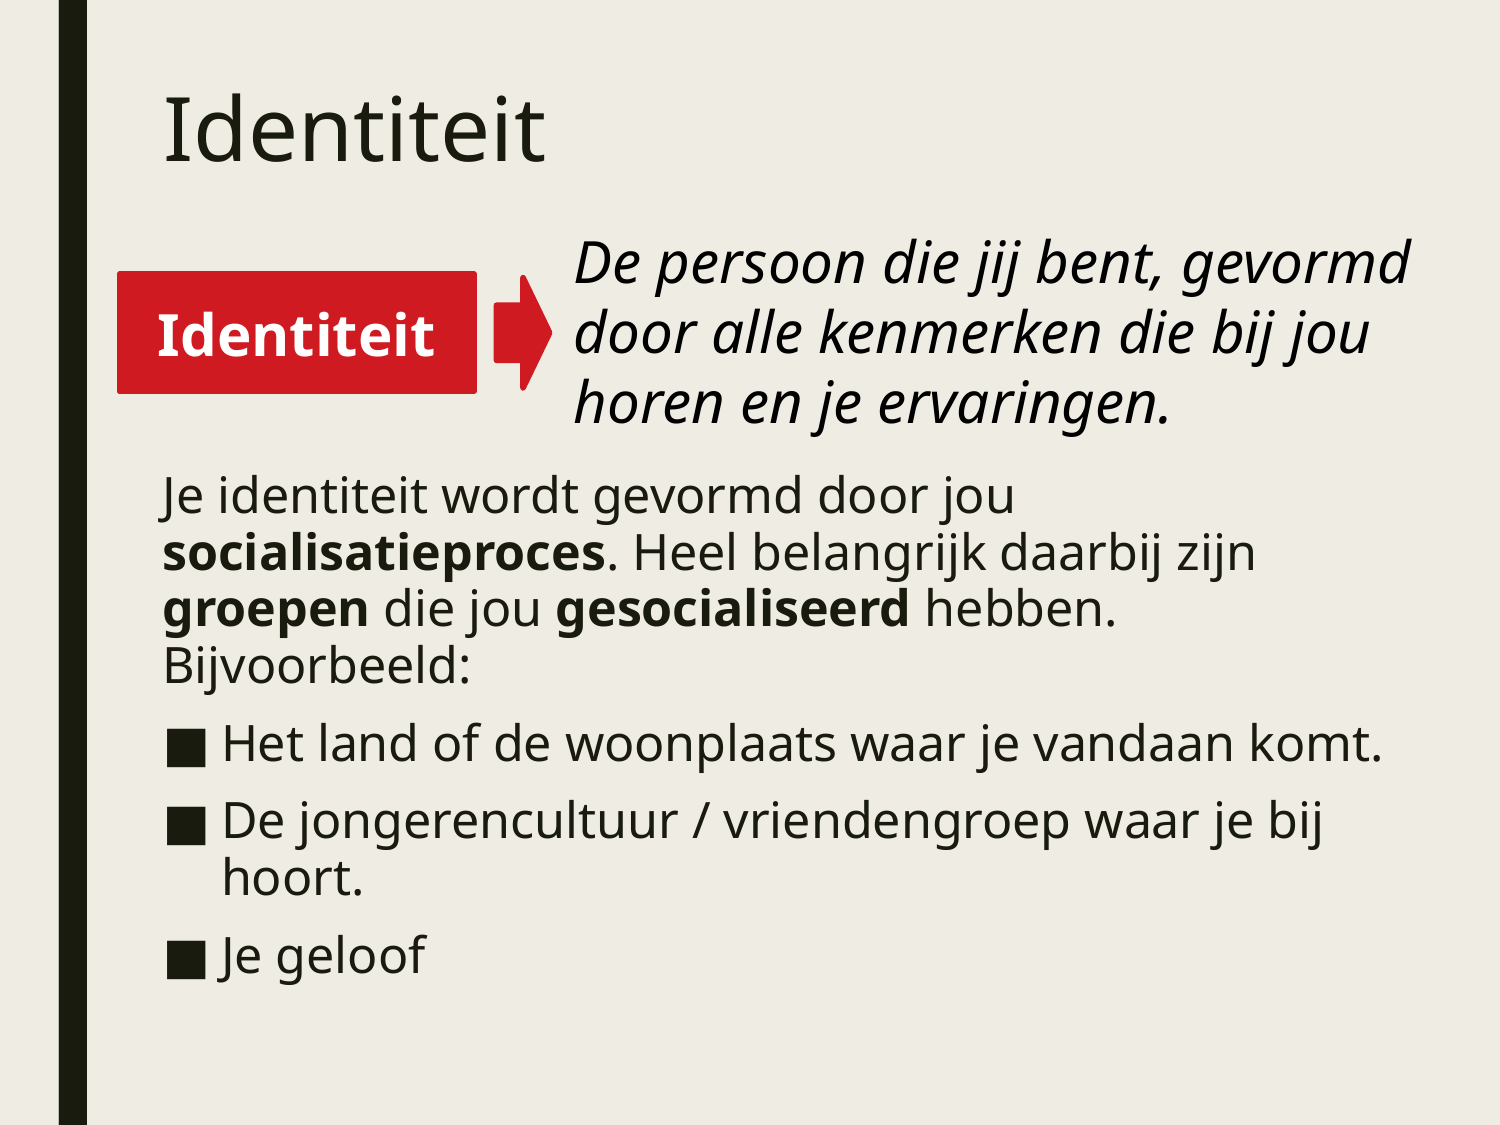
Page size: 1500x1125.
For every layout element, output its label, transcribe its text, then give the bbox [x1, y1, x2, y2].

text_box Identiteit [117, 271, 477, 394]
list Je identiteit wordt gevormd door jou socialisatieproces. Heel belangrijk daarbij zijn groepen die jou gesocialiseerd hebben. Bijvoorbeeld: Het land of de woonplaats waar je vandaan komt. De jongerencultuur / vriendengroep waar je bij hoort. Je geloof [147, 461, 1425, 1024]
text_box De persoon die jij bent, gevormd door alle kenmerken die bij jou horen en je ervaringen. [559, 217, 1434, 443]
title Identiteit [148, 77, 1330, 188]
text_box [493, 274, 553, 391]
